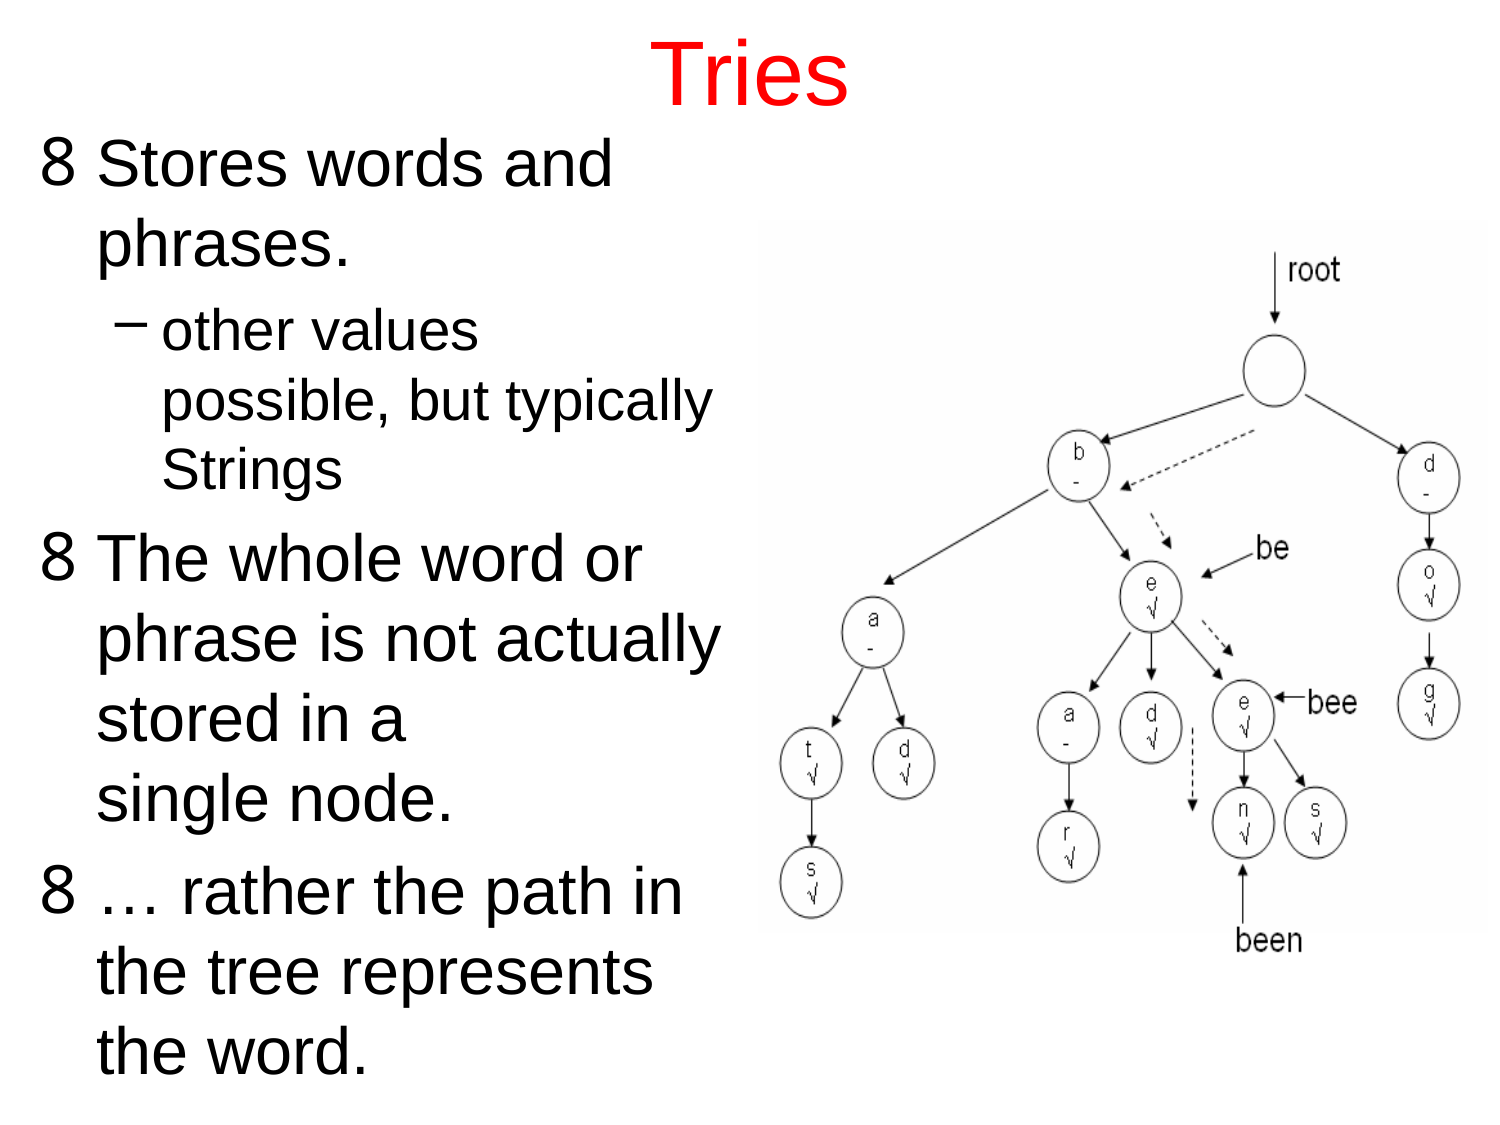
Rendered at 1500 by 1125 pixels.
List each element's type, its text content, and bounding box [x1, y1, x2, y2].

list Stores words and phrases. other values possible, but typically Strings The whole word or phrase is not actually stored in a single node. … rather the path in the tree represents the word. [24, 112, 738, 1013]
picture [724, 185, 1488, 974]
title Tries [112, 0, 1388, 163]
